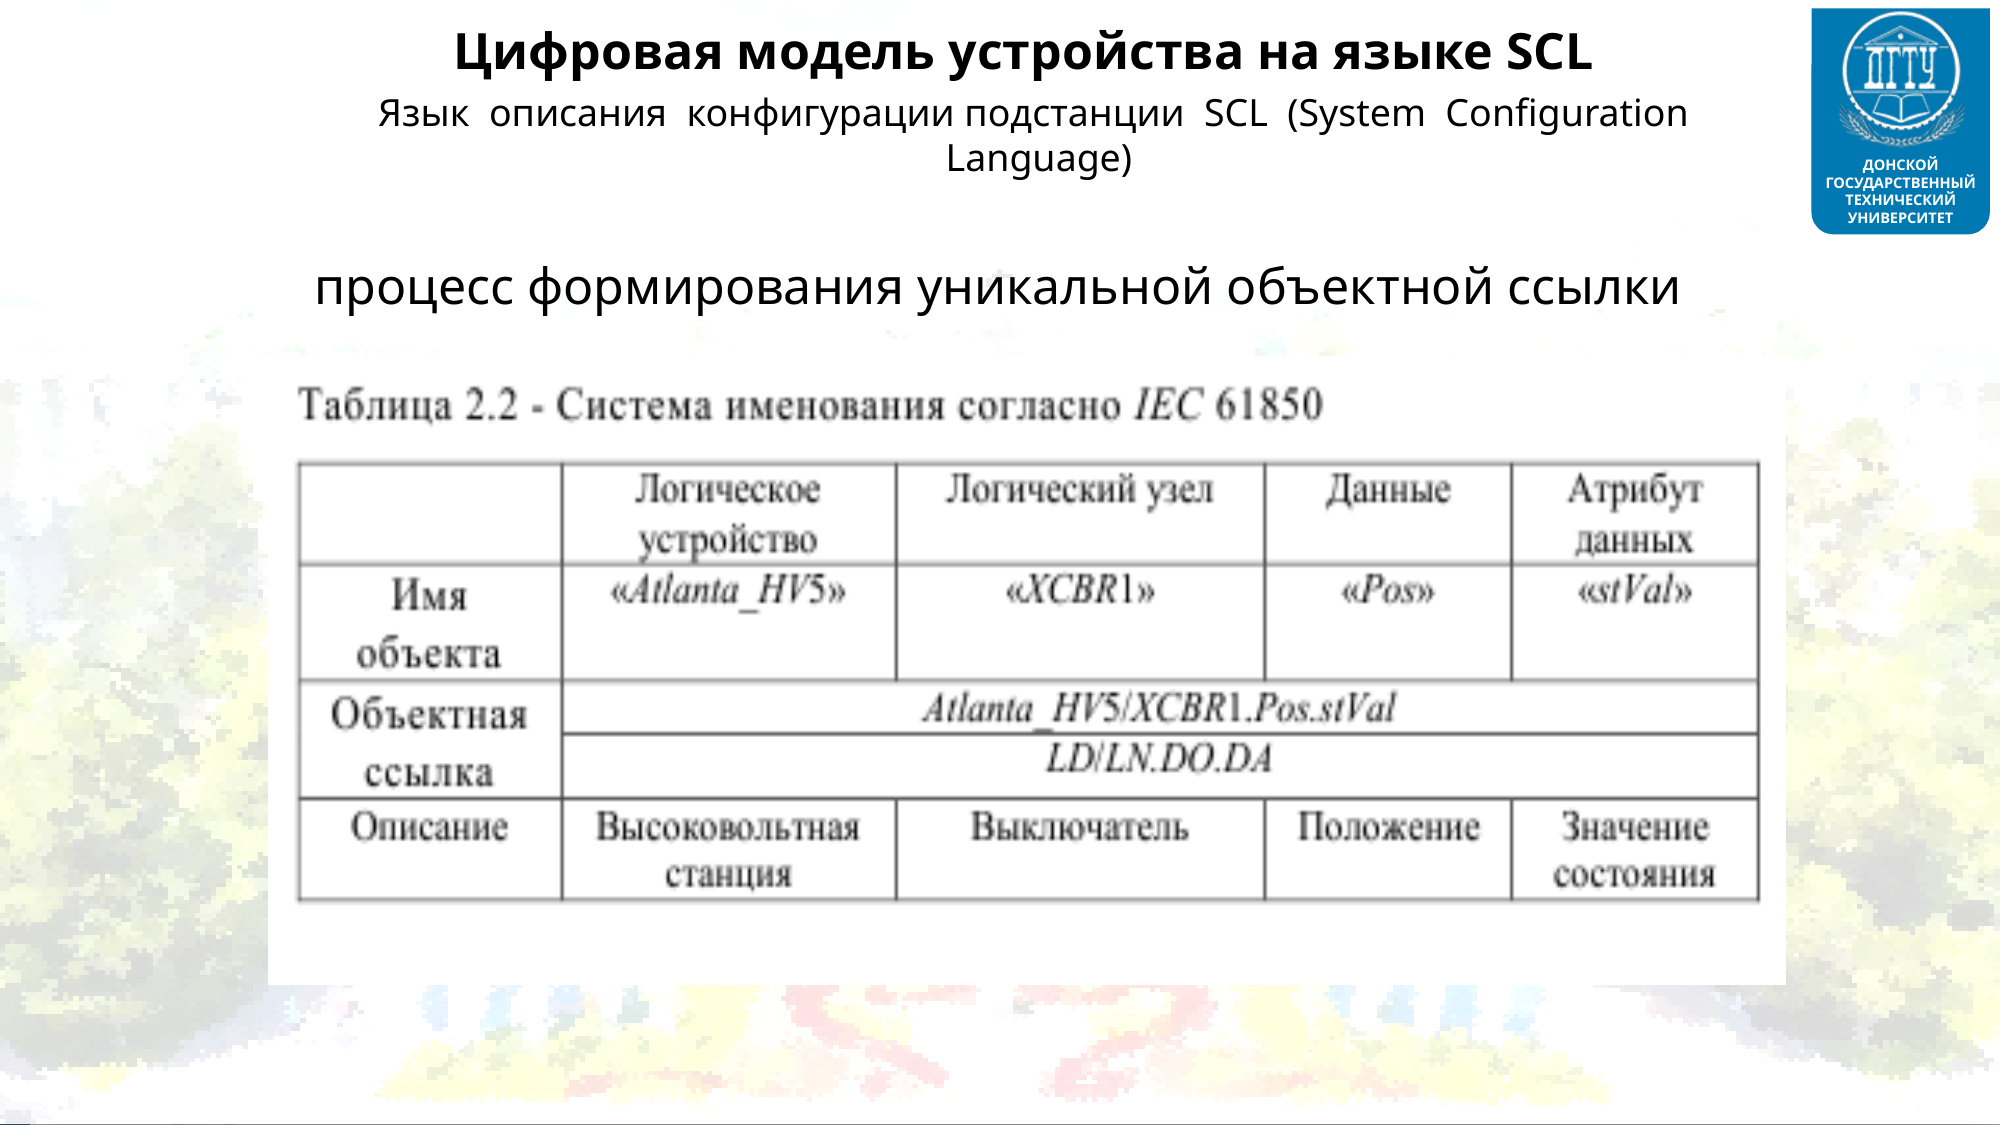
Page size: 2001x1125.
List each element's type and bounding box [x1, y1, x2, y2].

picture [0, 0, 2000, 1125]
text_box [1801, 8, 2000, 236]
